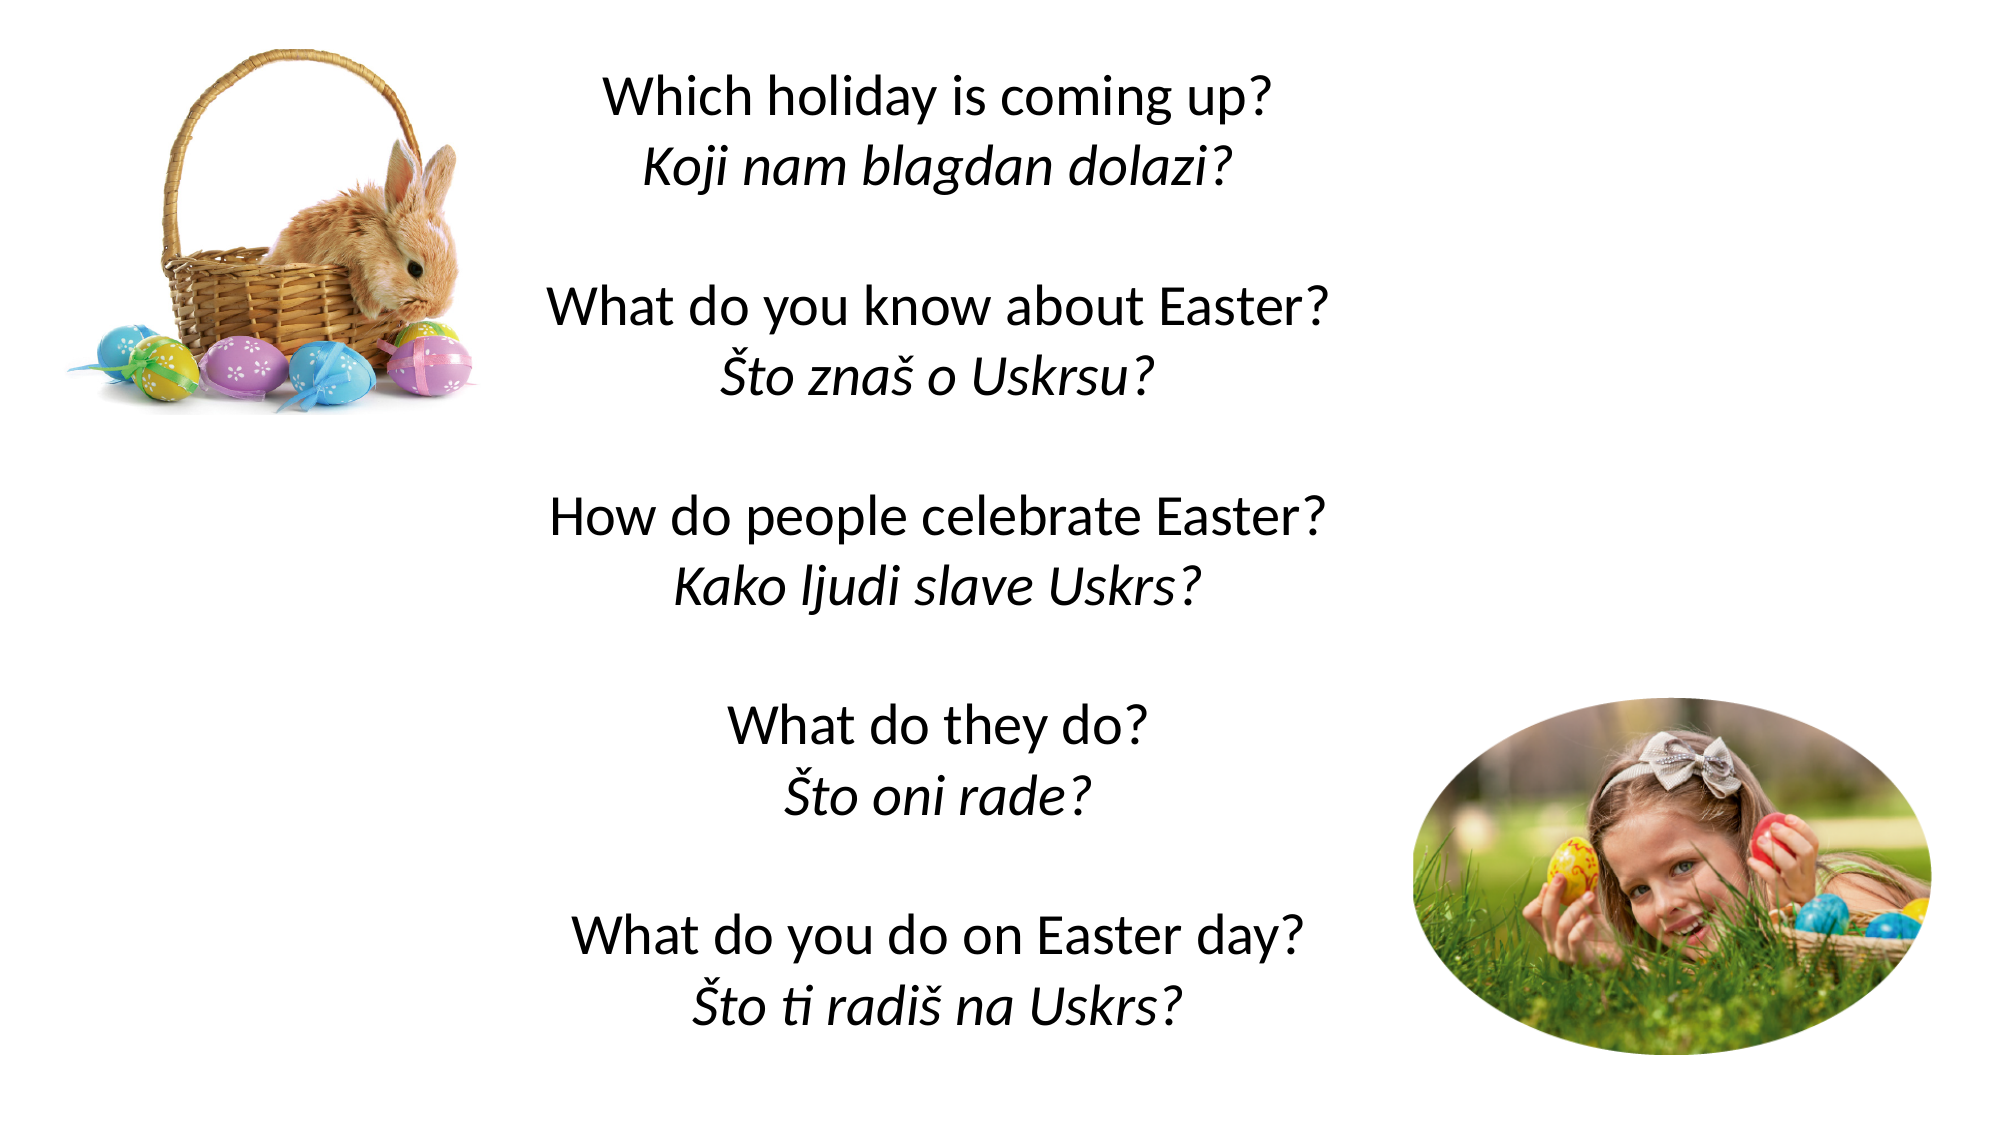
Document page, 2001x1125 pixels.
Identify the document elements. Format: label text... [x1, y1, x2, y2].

picture [54, 49, 494, 415]
text_box Which holiday is coming up? Koji nam blagdan dolazi? What do you know about Easter? Što znaš o Uskrsu? How do people celebrate Easter? Kako ljudi slave Uskrs? What do they do? Što oni rade? What do you do on Easter day? Što ti radiš na Uskrs? [294, 49, 1583, 1044]
picture [1370, 697, 1935, 1055]
